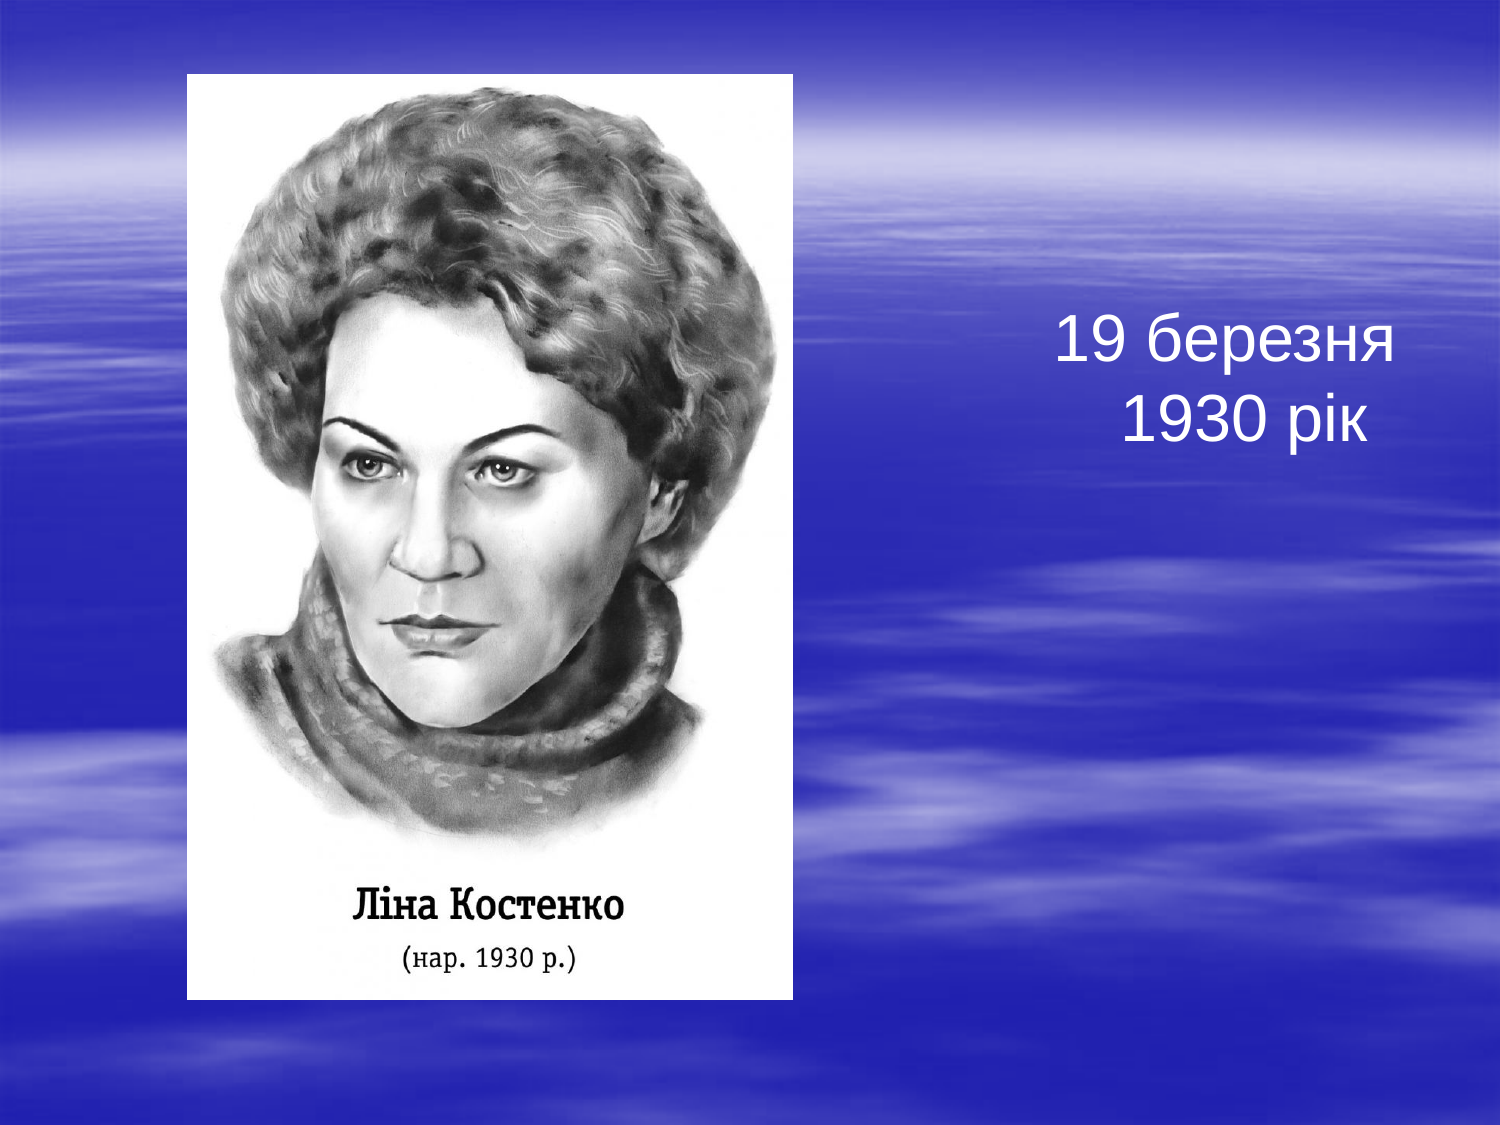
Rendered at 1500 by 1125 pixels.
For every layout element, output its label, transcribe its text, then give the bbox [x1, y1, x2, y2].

picture [0, 0, 1500, 1125]
list 19 березня 1930 рік [975, 287, 1475, 850]
